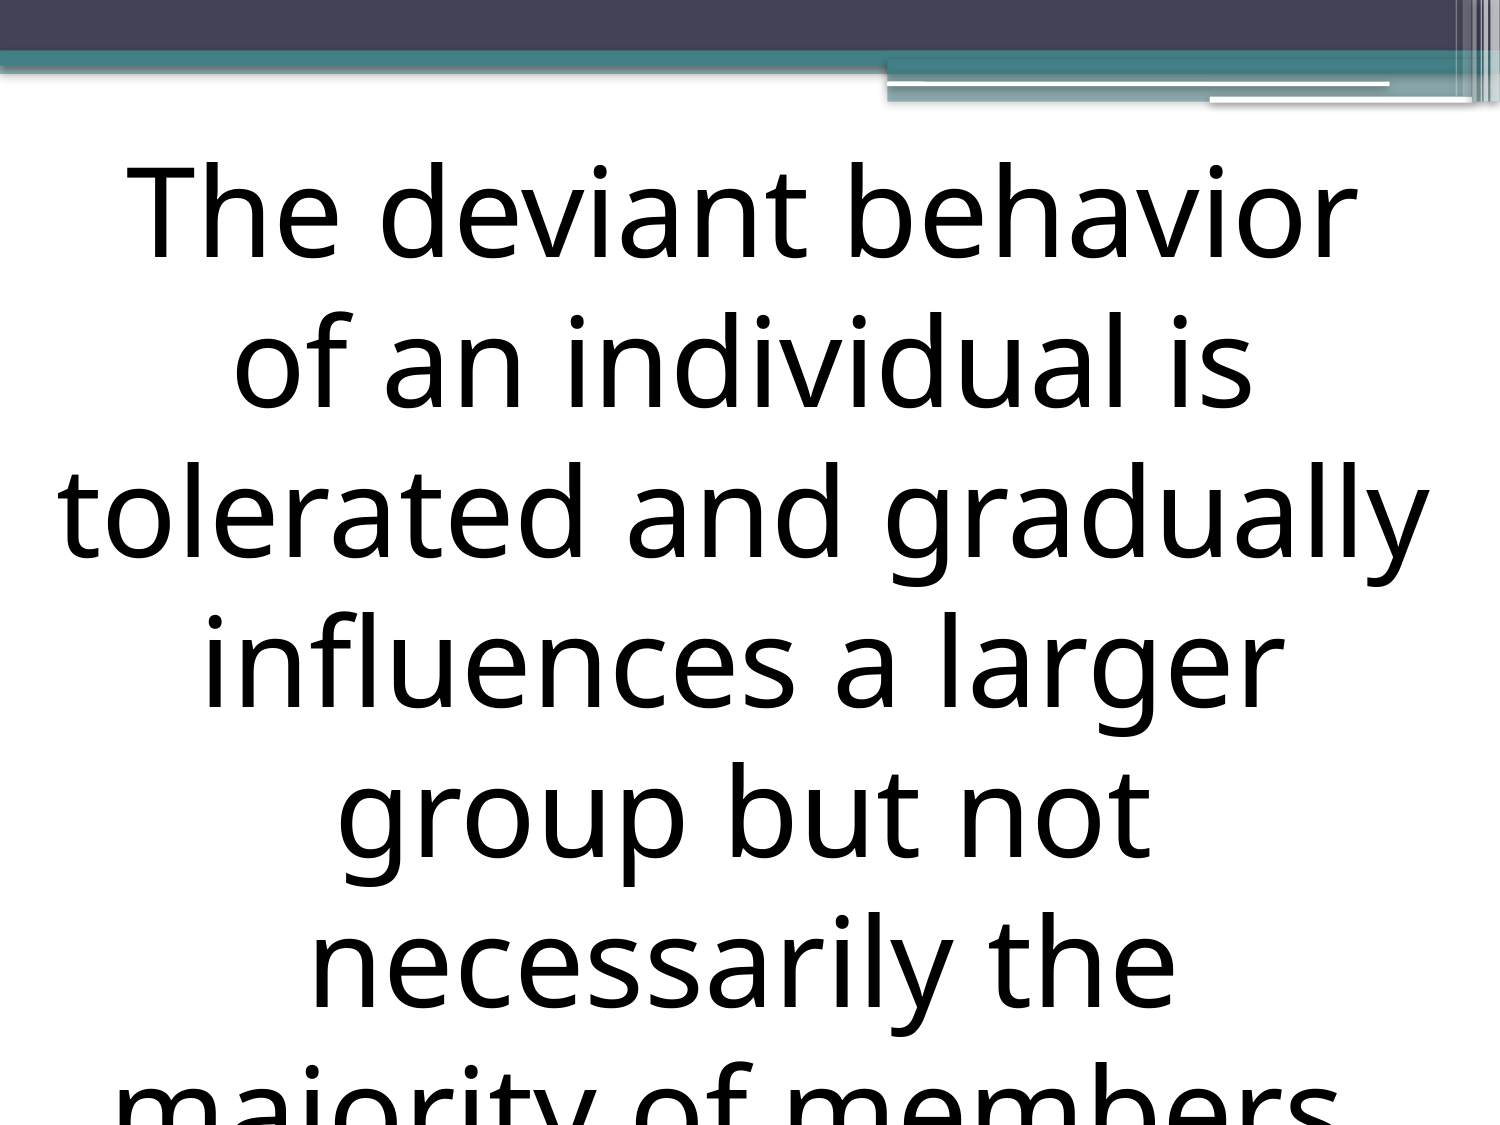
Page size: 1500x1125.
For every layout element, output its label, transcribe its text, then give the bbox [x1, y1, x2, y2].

text_box The deviant behavior of an individual is tolerated and gradually influences a larger group but not necessarily the majority of members. [37, 124, 1450, 1125]
